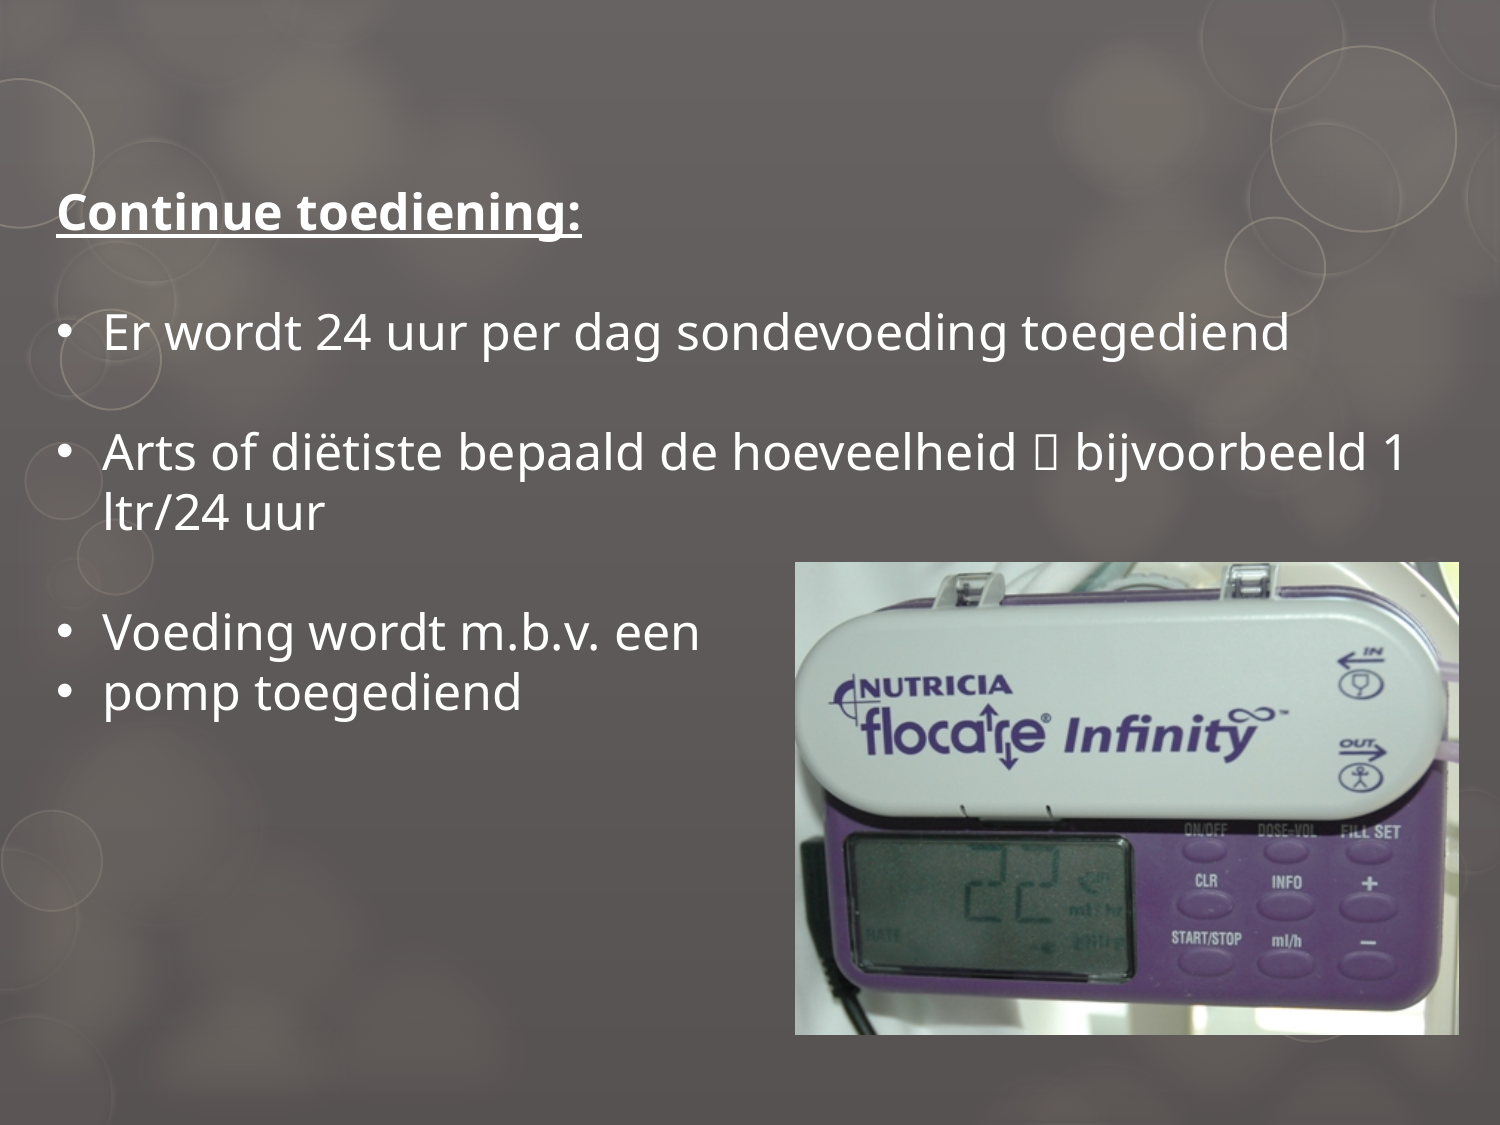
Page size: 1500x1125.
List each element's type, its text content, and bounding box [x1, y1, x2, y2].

text_box Continue toediening: Er wordt 24 uur per dag sondevoeding toegediend Arts of diëtiste bepaald de hoeveelheid  bijvoorbeeld 1 ltr/24 uur Voeding wordt m.b.v. een pomp toegediend [41, 172, 1459, 728]
picture [795, 561, 1460, 1036]
